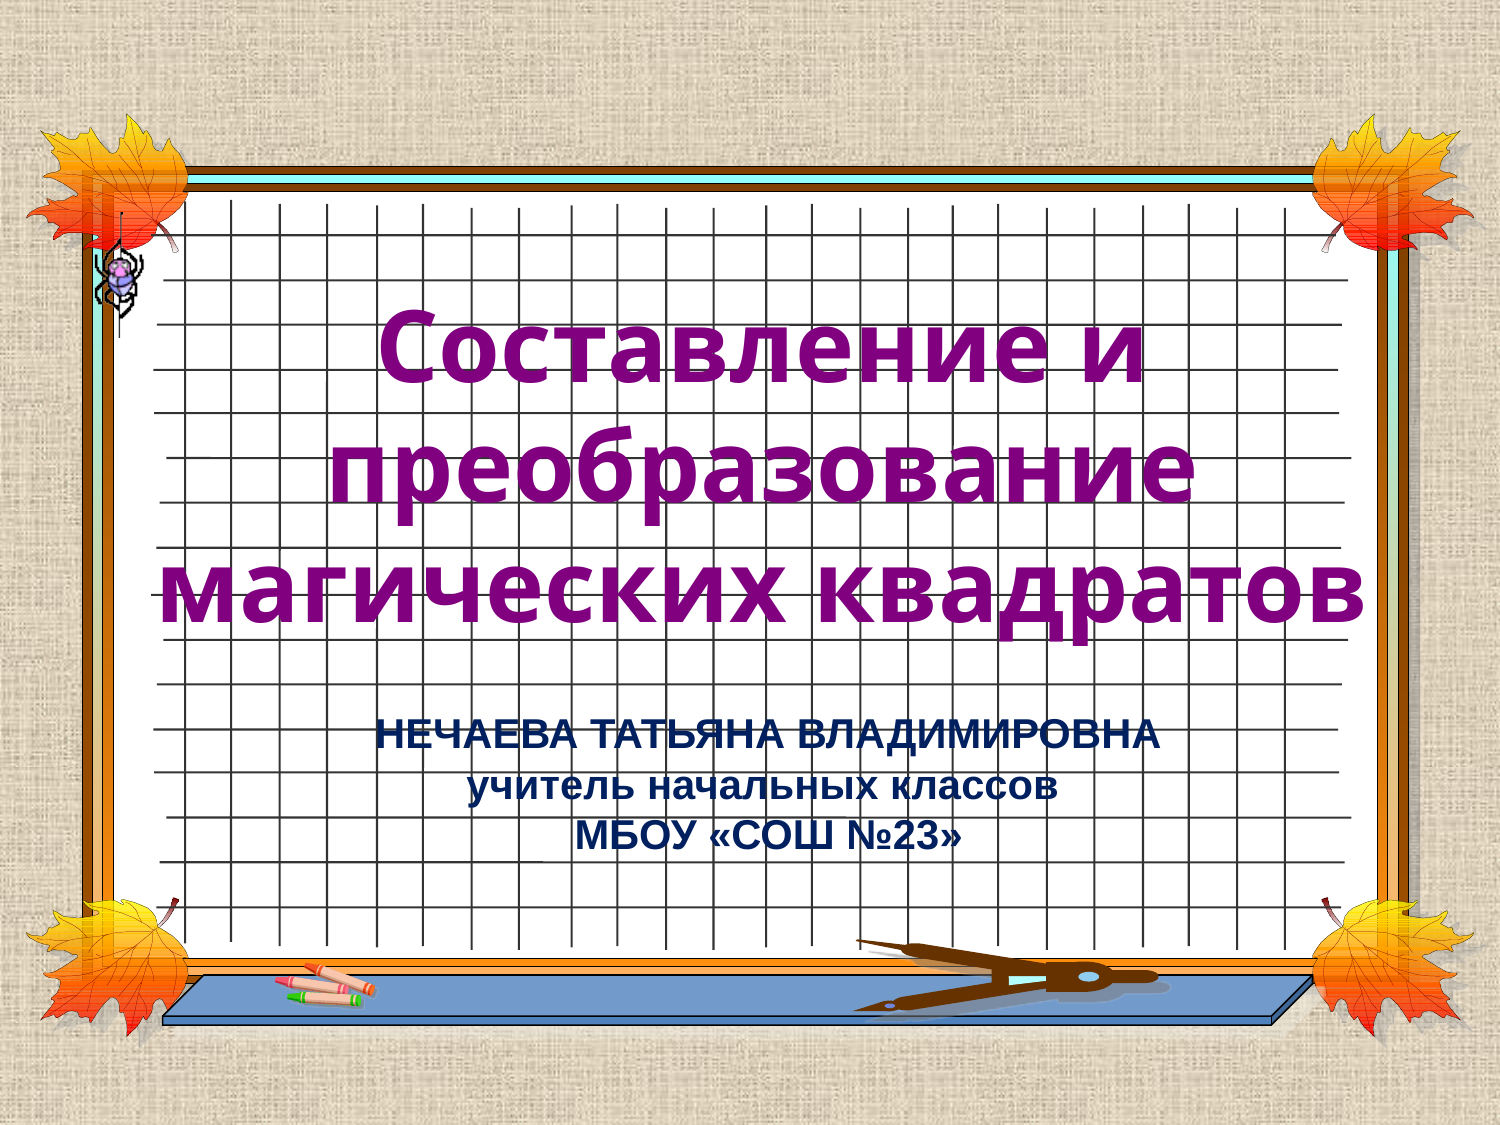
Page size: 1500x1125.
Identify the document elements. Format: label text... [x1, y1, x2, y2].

title Составление и преобразование магических квадратов [125, 212, 1400, 713]
text_box НЕЧАЕВА ТАТЬЯНА ВЛАДИМИРОВНА учитель начальных классов МБОУ «СОШ №23» [212, 699, 1325, 865]
picture [0, 0, 1500, 1125]
